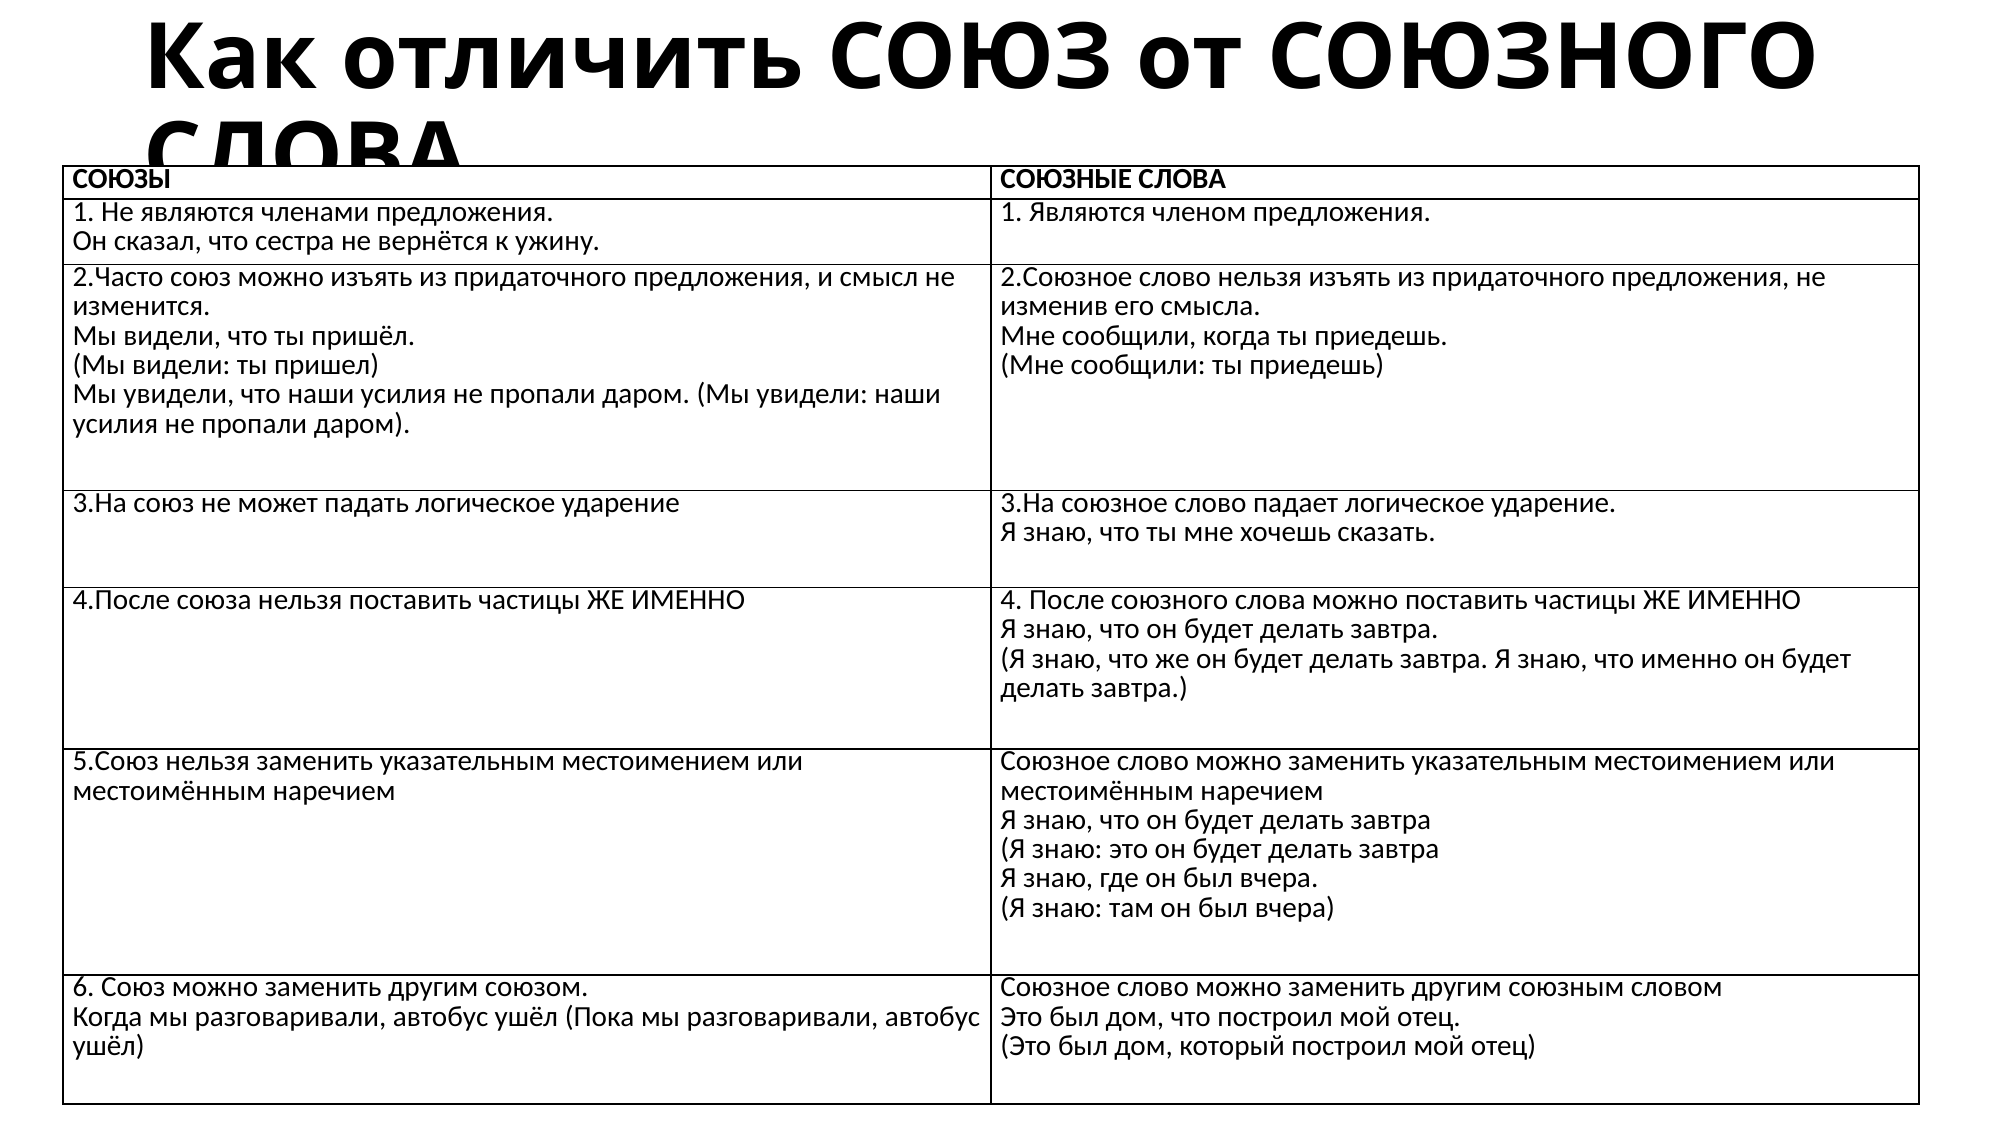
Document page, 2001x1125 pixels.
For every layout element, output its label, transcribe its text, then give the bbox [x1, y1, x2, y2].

table_cell 4.После союза нельзя поставить частицы ЖЕ ИМЕННО [64, 588, 990, 748]
table_cell 6. Союз можно заменить другим союзом. Когда мы разговаривали, автобус ушёл (Пока мы разговаривали, автобус ушёл) [64, 976, 990, 1103]
table_cell 5.Союз нельзя заменить указательным местоимением или местоимённым наречием [64, 750, 990, 974]
table_cell 4. После союзного слова можно поставить частицы ЖЕ ИМЕННО Я знаю, что он будет делать завтра. (Я знаю, что же он будет делать завтра. Я знаю, что именно он будет делать завтра.) [992, 588, 1918, 748]
table_cell 3.На союзное слово падает логическое ударение. Я знаю, что ты мне хочешь сказать. [992, 491, 1918, 587]
table_cell Союзное слово можно заменить другим союзным словом Это был дом, что построил мой отец. (Это был дом, который построил мой отец) [992, 976, 1918, 1103]
table_cell 1. Не являются членами предложения. Он сказал, что сестра не вернётся к ужину. [64, 200, 990, 264]
table_header СОЮЗНЫЕ СЛОВА [992, 167, 1918, 198]
title Как отличить СОЮЗ от СОЮЗНОГО СЛОВА [128, 0, 1854, 165]
table_cell Союзное слово можно заменить указательным местоимением или местоимённым наречием Я знаю, что он будет делать завтра (Я знаю: это он будет делать завтра Я знаю, где он был вчера. (Я знаю: там он был вчера) [992, 750, 1918, 974]
table_cell 2.Часто союз можно изъять из придаточного предложения, и смысл не изменится. Мы видели, что ты пришёл. (Мы видели: ты пришел) Мы увидели, что наши усилия не пропали даром. (Мы увидели: наши усилия не пропали даром). [64, 265, 990, 490]
table_cell 2.Союзное слово нельзя изъять из придаточного предложения, не изменив его смысла. Мне сообщили, когда ты приедешь. (Мне сообщили: ты приедешь) [992, 265, 1918, 490]
table_cell 3.На союз не может падать логическое ударение [64, 491, 990, 587]
table_header СОЮЗЫ [64, 167, 990, 198]
table_cell 1. Являются членом предложения. [992, 200, 1918, 264]
